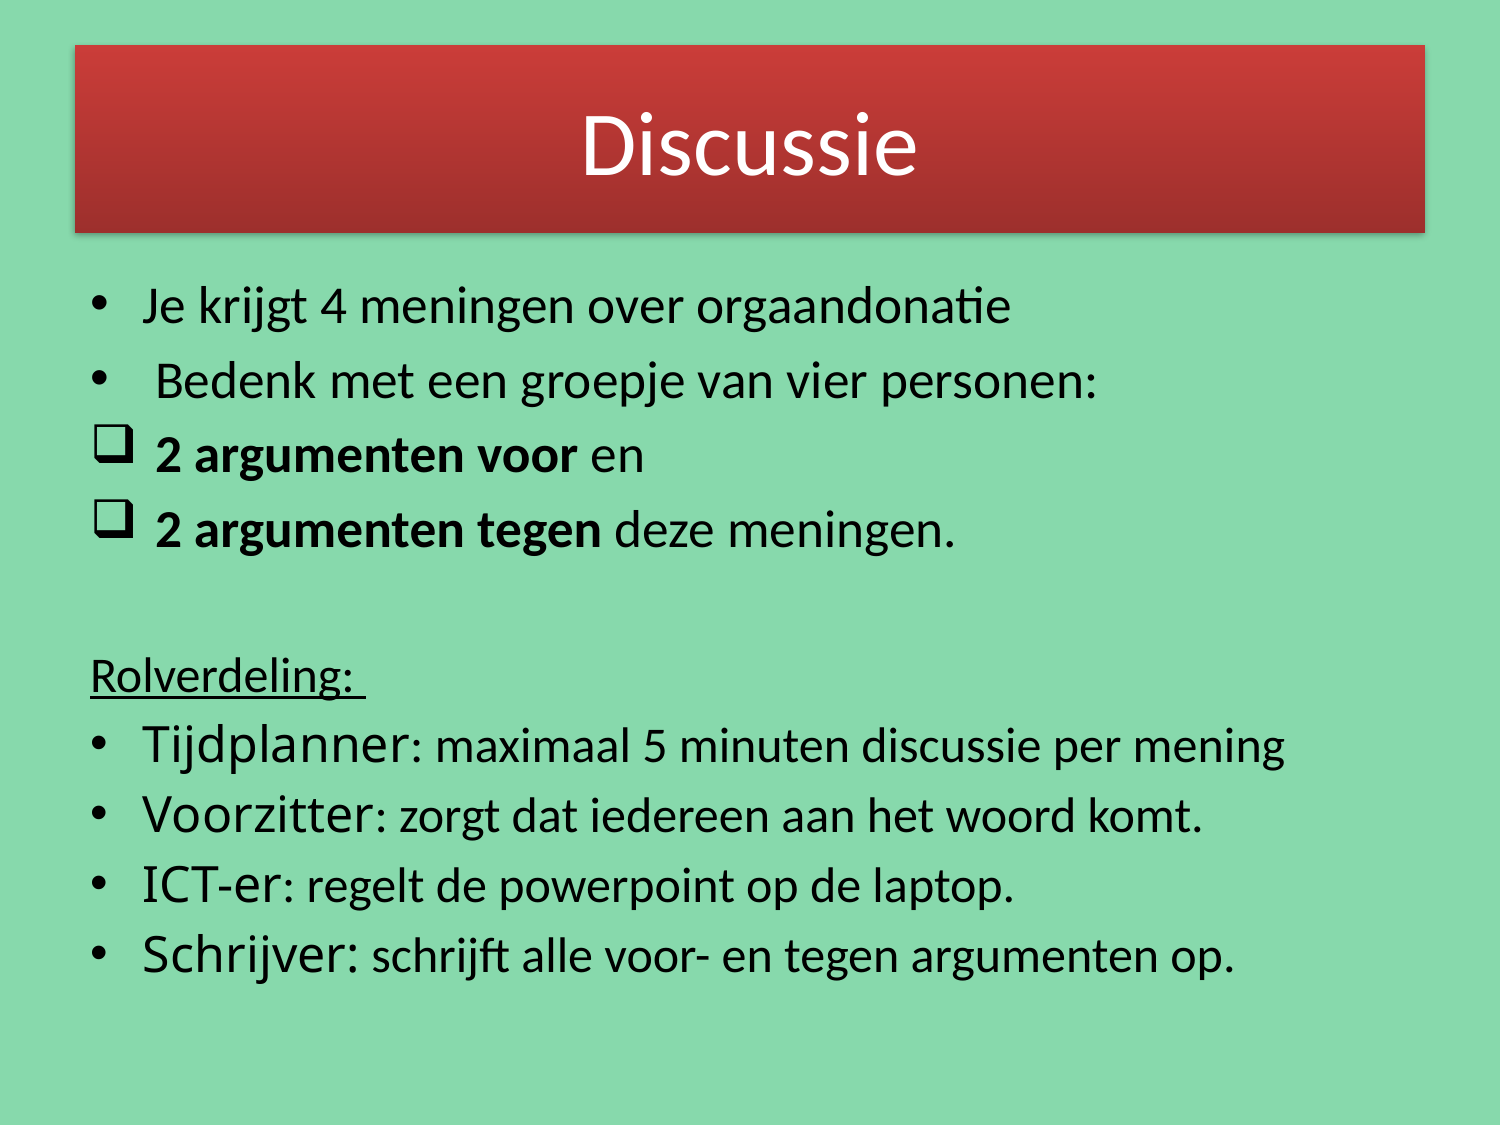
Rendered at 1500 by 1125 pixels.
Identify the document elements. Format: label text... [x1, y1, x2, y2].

list Je krijgt 4 meningen over orgaandonatie Bedenk met een groepje van vier personen: 2 argumenten voor en 2 argumenten tegen deze meningen. Rolverdeling: Tijdplanner: maximaal 5 minuten discussie per mening Voorzitter: zorgt dat iedereen aan het woord komt. ICT-er: regelt de powerpoint op de laptop. Schrijver: schrijft alle voor- en tegen argumenten op. [75, 262, 1425, 1005]
title Discussie [75, 45, 1425, 233]
